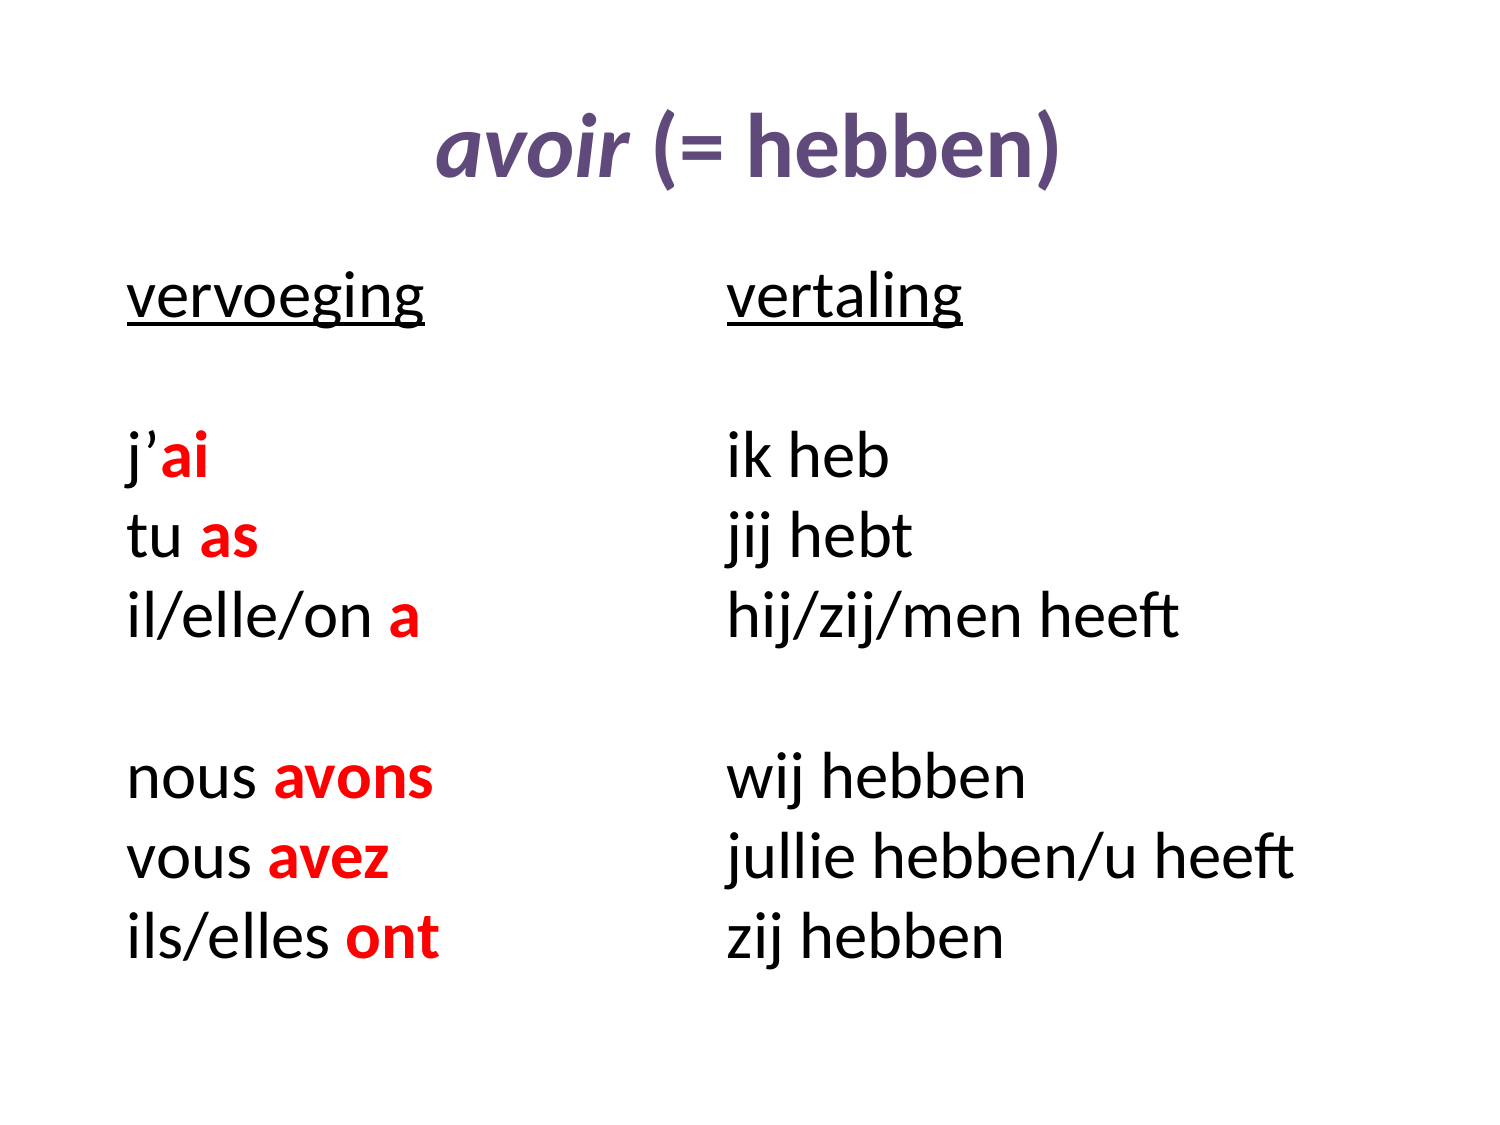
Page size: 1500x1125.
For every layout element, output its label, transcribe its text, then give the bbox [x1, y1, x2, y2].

text_box avoir (= hebben) [112, 78, 1388, 208]
text_box vervoeging vertaling j’ai ik heb tu as jij hebt il/elle/on a hij/zij/men heeft nous avons wij hebben vous avez jullie hebben/u heeft ils/elles ont zij hebben [112, 243, 1388, 1024]
